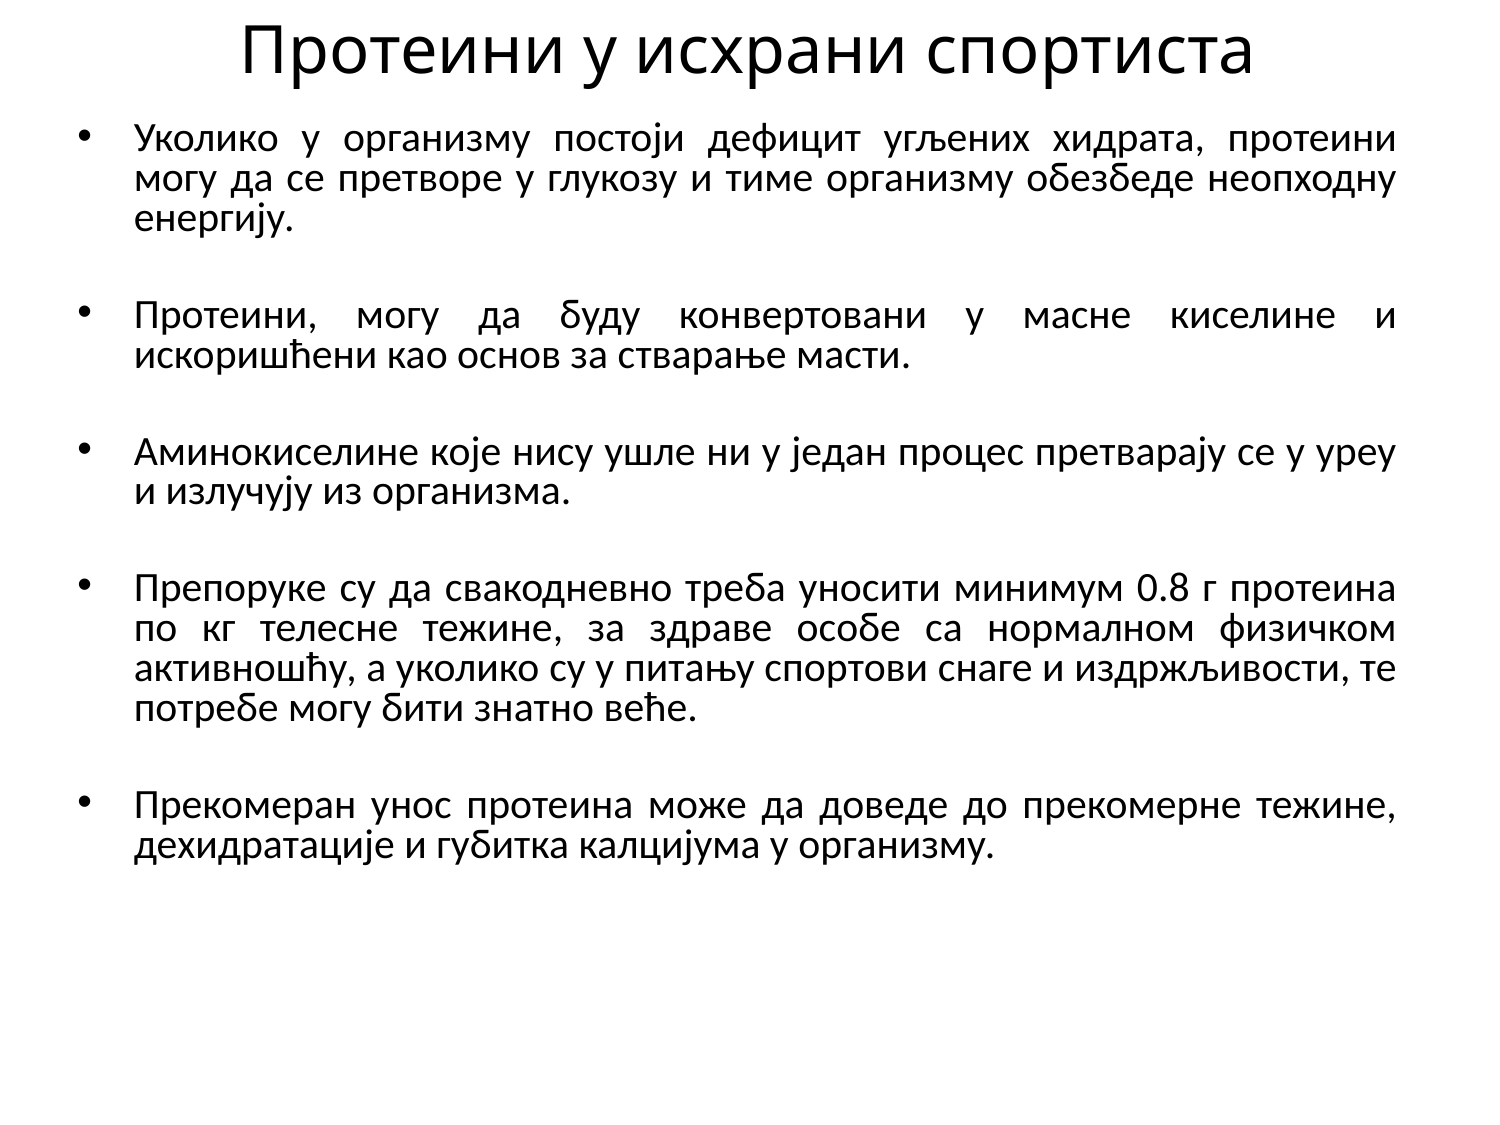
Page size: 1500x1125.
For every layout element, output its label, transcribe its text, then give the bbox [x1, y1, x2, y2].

list Уколико у организму постоји дефицит угљених хидрата, протеини могу да се претворе у глукозу и тиме организму обезбеде неопходну енергију. Протеини, могу да буду конвертовани у масне киселине и искоришћени као основ за стварање масти. Аминокиселине које нису ушле ни у један процес претварају се у уреу и излучују из организма. Препоруке су да свакодневно треба уносити минимум 0.8 г протеина по кг телесне тежине, за здраве особе са нормалном физичком активношћу, а уколико су у питању спортови снаге и издржљивости, те потребе могу бити знатно веће. Прекомеран унос протеина може да доведе до прекомерне тежине, дехидратације и губитка калцијума у организму. [62, 112, 1413, 1125]
text_box Протеини у исхрани спортиста [224, 0, 1350, 95]
